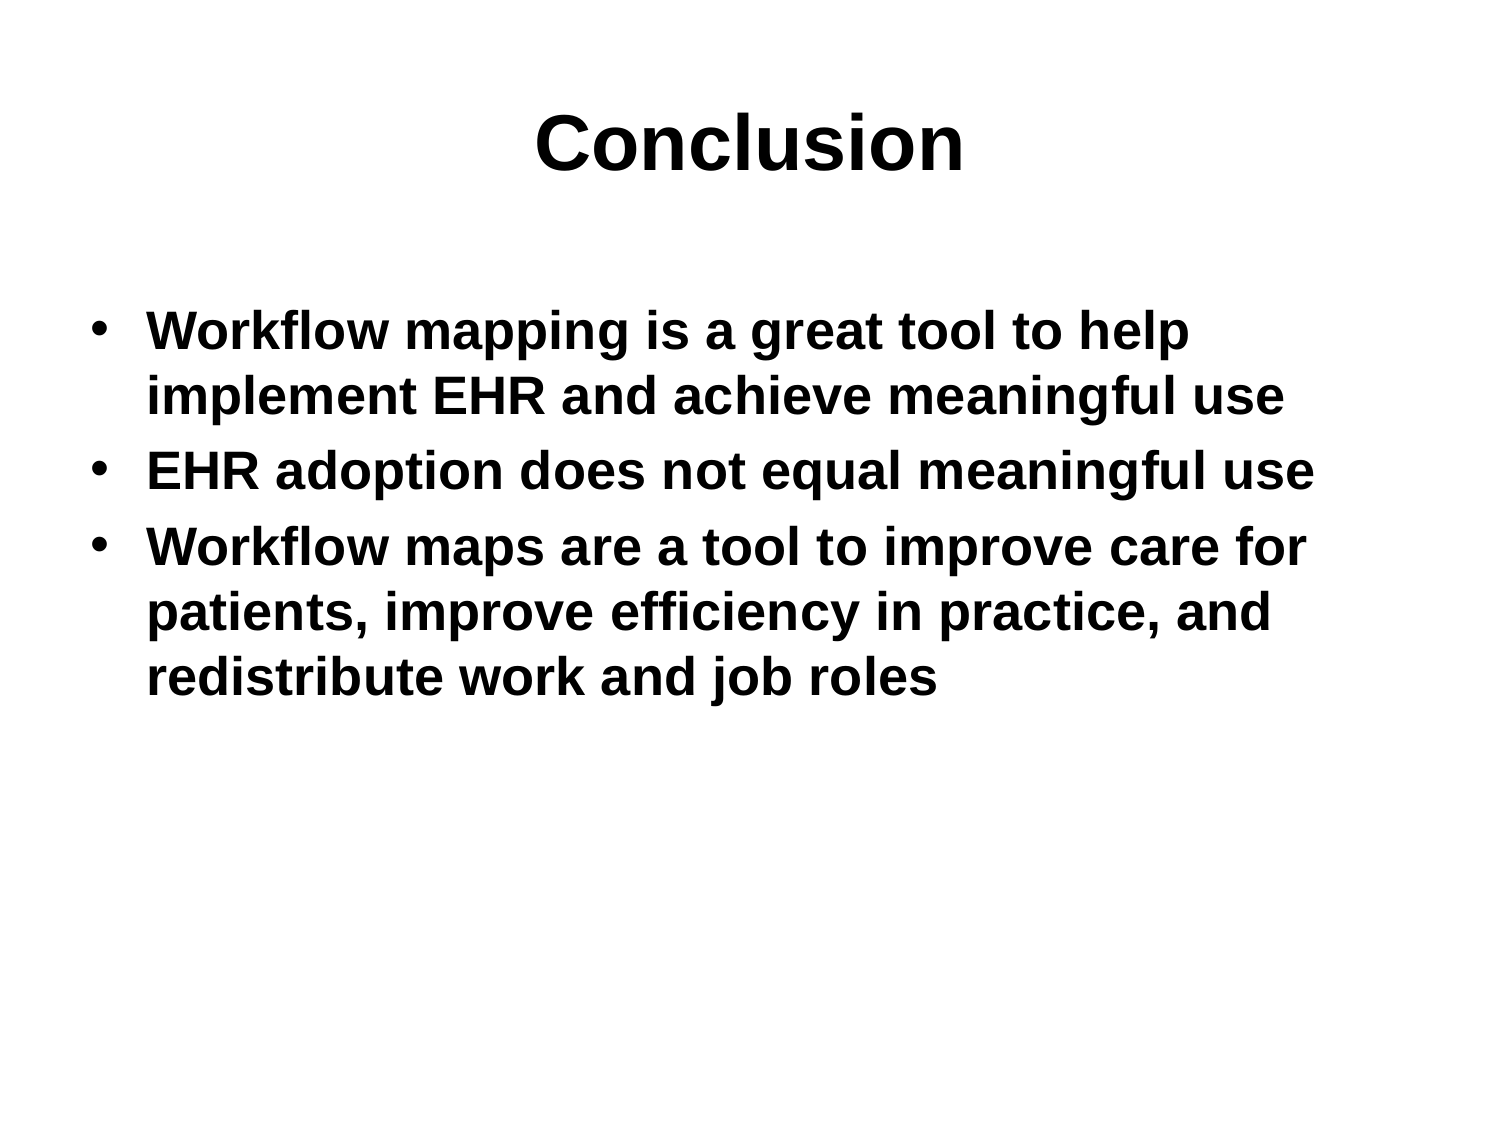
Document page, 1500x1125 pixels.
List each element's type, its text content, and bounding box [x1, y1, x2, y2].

list Workflow mapping is a great tool to help implement EHR and achieve meaningful use EHR adoption does not equal meaningful use Workflow maps are a tool to improve care for patients, improve efficiency in practice, and redistribute work and job roles [74, 287, 1426, 1006]
title Conclusion [74, 44, 1426, 233]
